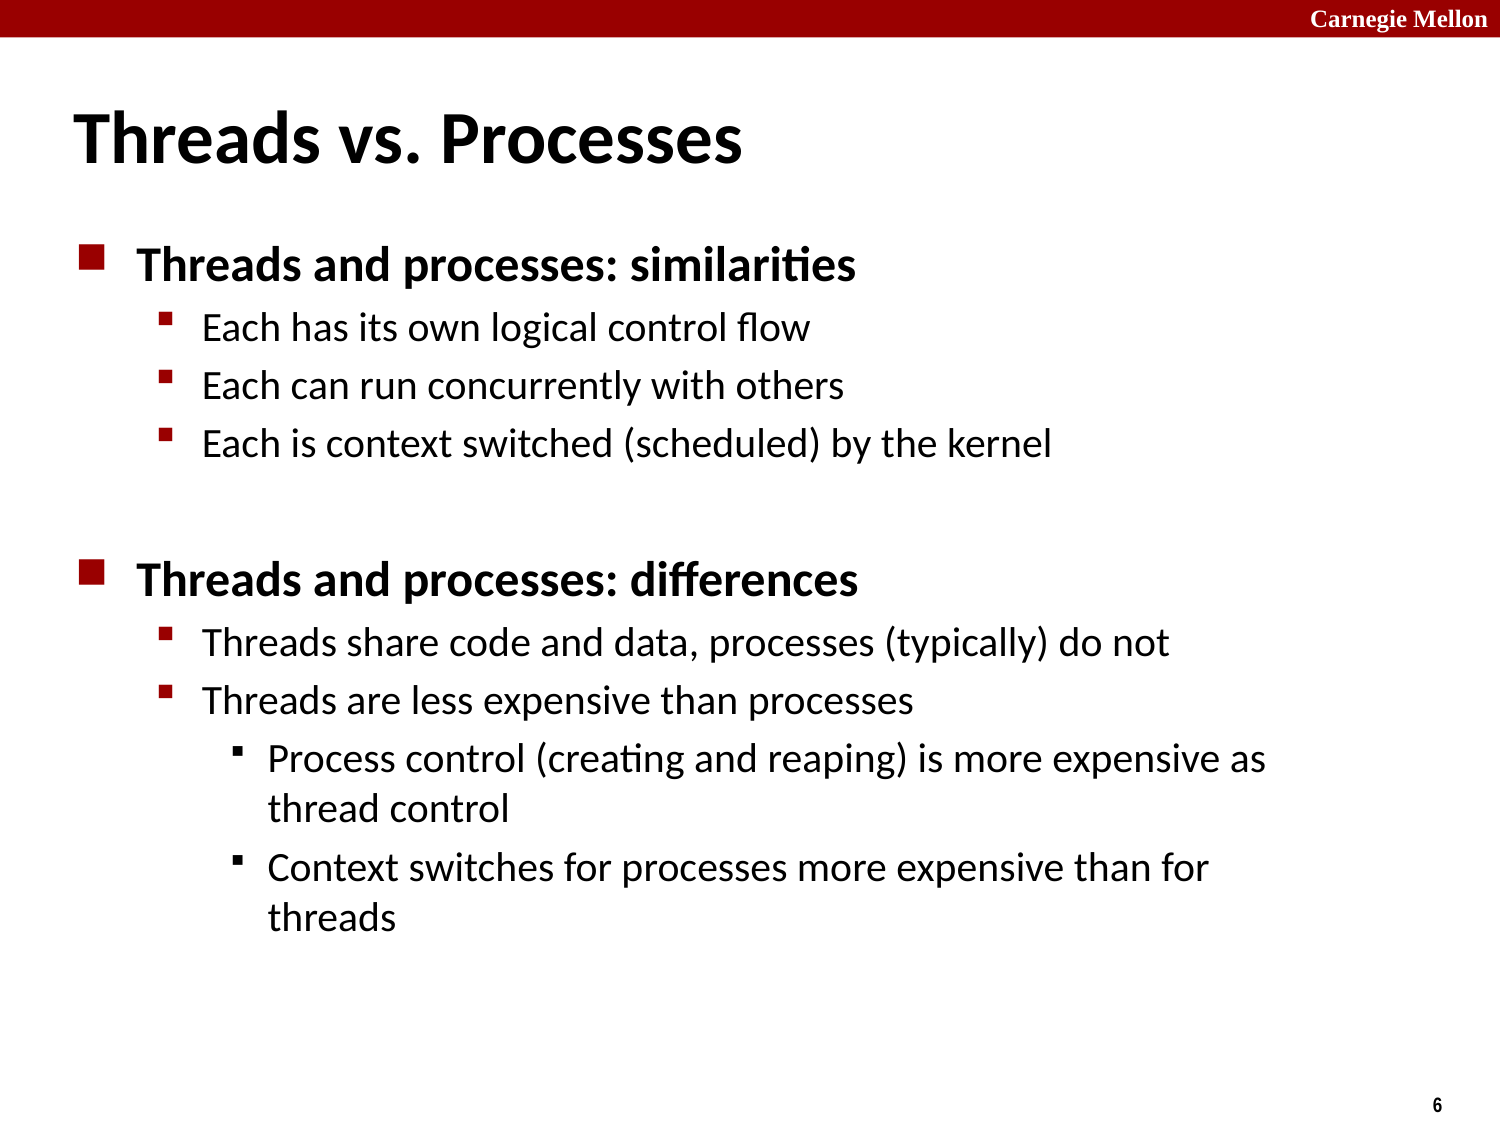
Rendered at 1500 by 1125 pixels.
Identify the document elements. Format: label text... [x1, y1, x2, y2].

title Threads vs. Processes [58, 71, 1305, 197]
list Threads and processes: similarities Each has its own logical control flow Each can run concurrently with others Each is context switched (scheduled) by the kernel Threads and processes: differences Threads share code and data, processes (typically) do not Threads are less expensive than processes Process control (creating and reaping) is more expensive as thread control Context switches for processes more expensive than for threads [64, 223, 1361, 1040]
